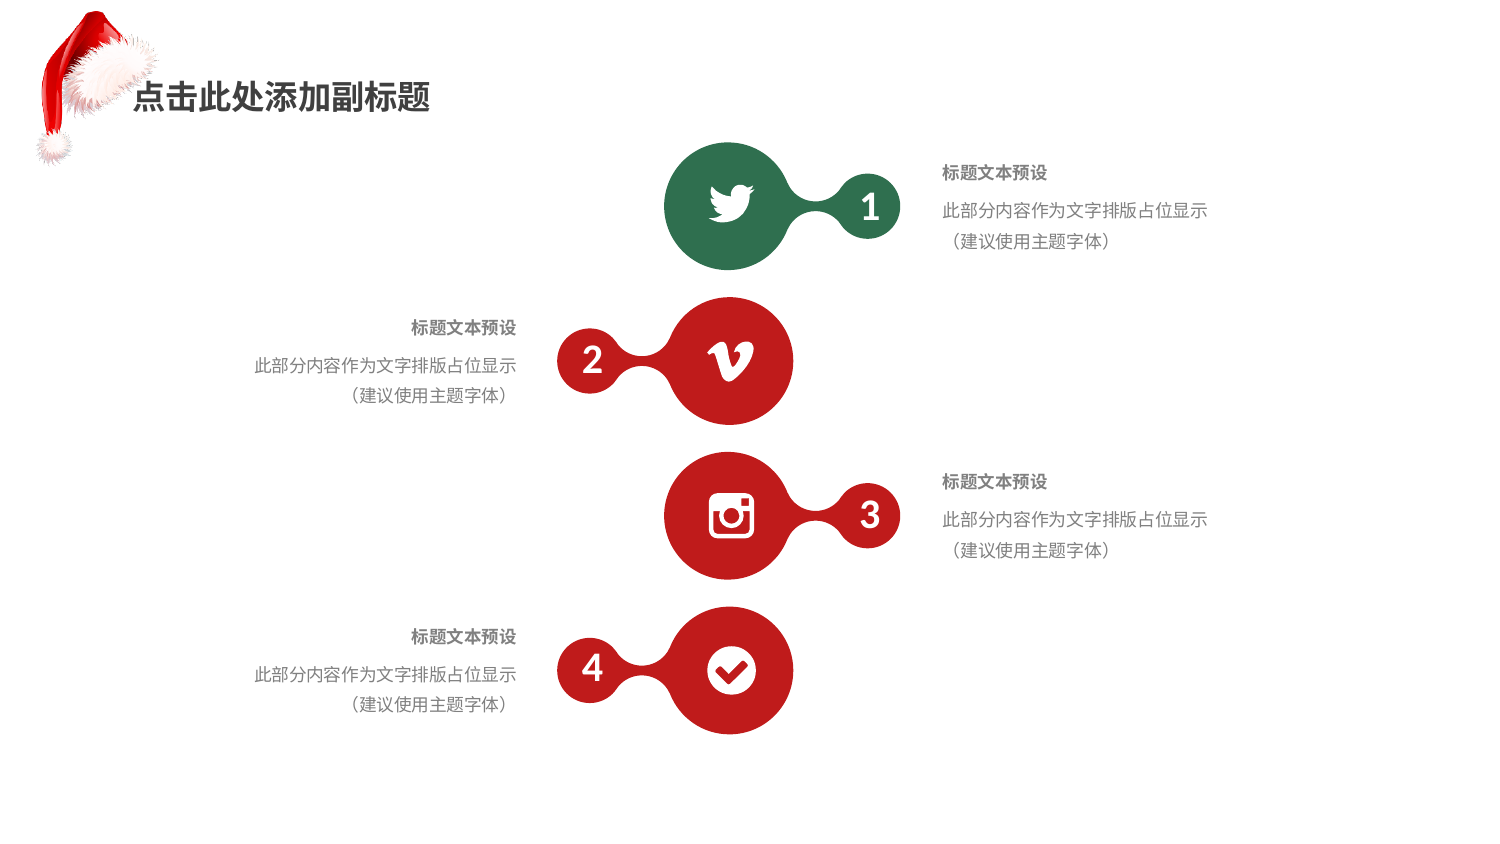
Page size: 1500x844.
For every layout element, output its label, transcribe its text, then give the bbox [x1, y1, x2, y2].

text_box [196, 296, 794, 426]
picture [0, 0, 210, 187]
text_box 点击此处添加副标题 [214, 65, 455, 126]
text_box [663, 142, 1304, 271]
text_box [196, 606, 794, 735]
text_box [663, 451, 1304, 580]
